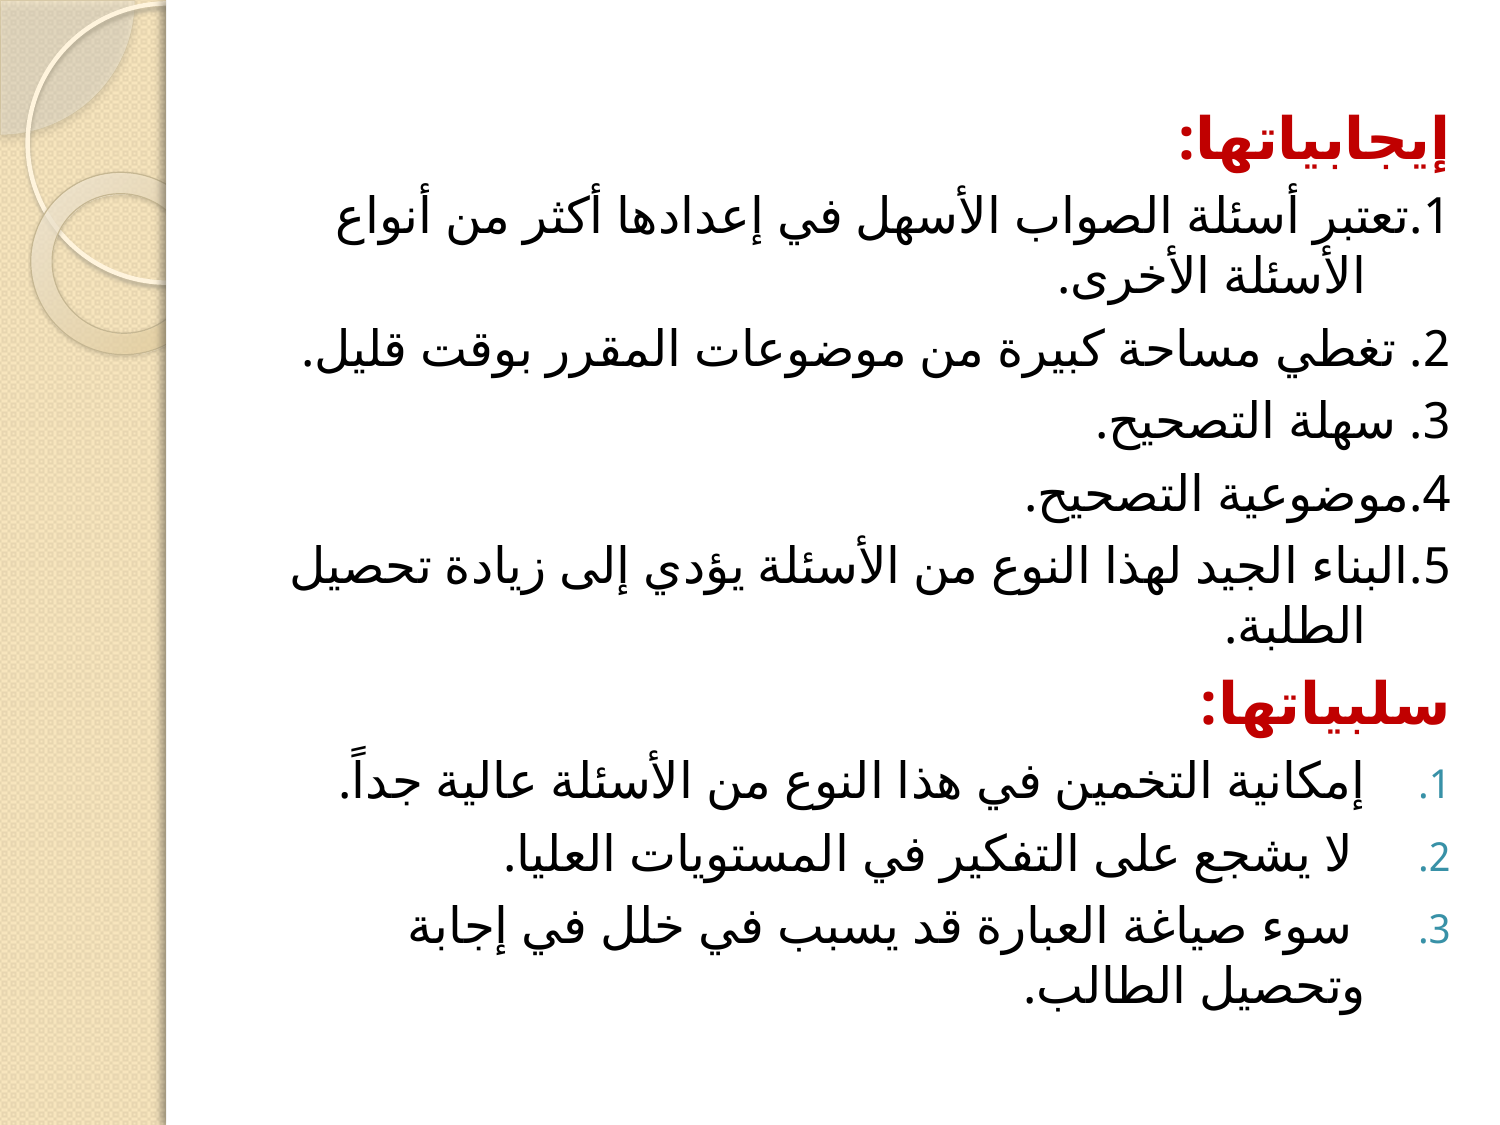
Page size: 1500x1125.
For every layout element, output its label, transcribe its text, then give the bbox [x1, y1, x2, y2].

list إيجابياتها: 1.تعتبر أسئلة الصواب الأسهل في إعدادها أكثر من أنواع الأسئلة الأخرى. 2. تغطي مساحة كبيرة من موضوعات المقرر بوقت قليل. 3. سهلة التصحيح. 4.موضوعية التصحيح. 5.البناء الجيد لهذا النوع من الأسئلة يؤدي إلى زيادة تحصيل الطلبة. سلبياتها: إمكانية التخمين في هذا النوع من الأسئلة عالية جداً. لا يشجع على التفكير في المستويات العليا. سوء صياغة العبارة قد يسبب في خلل في إجابة وتحصيل الطالب. [235, 93, 1466, 1025]
